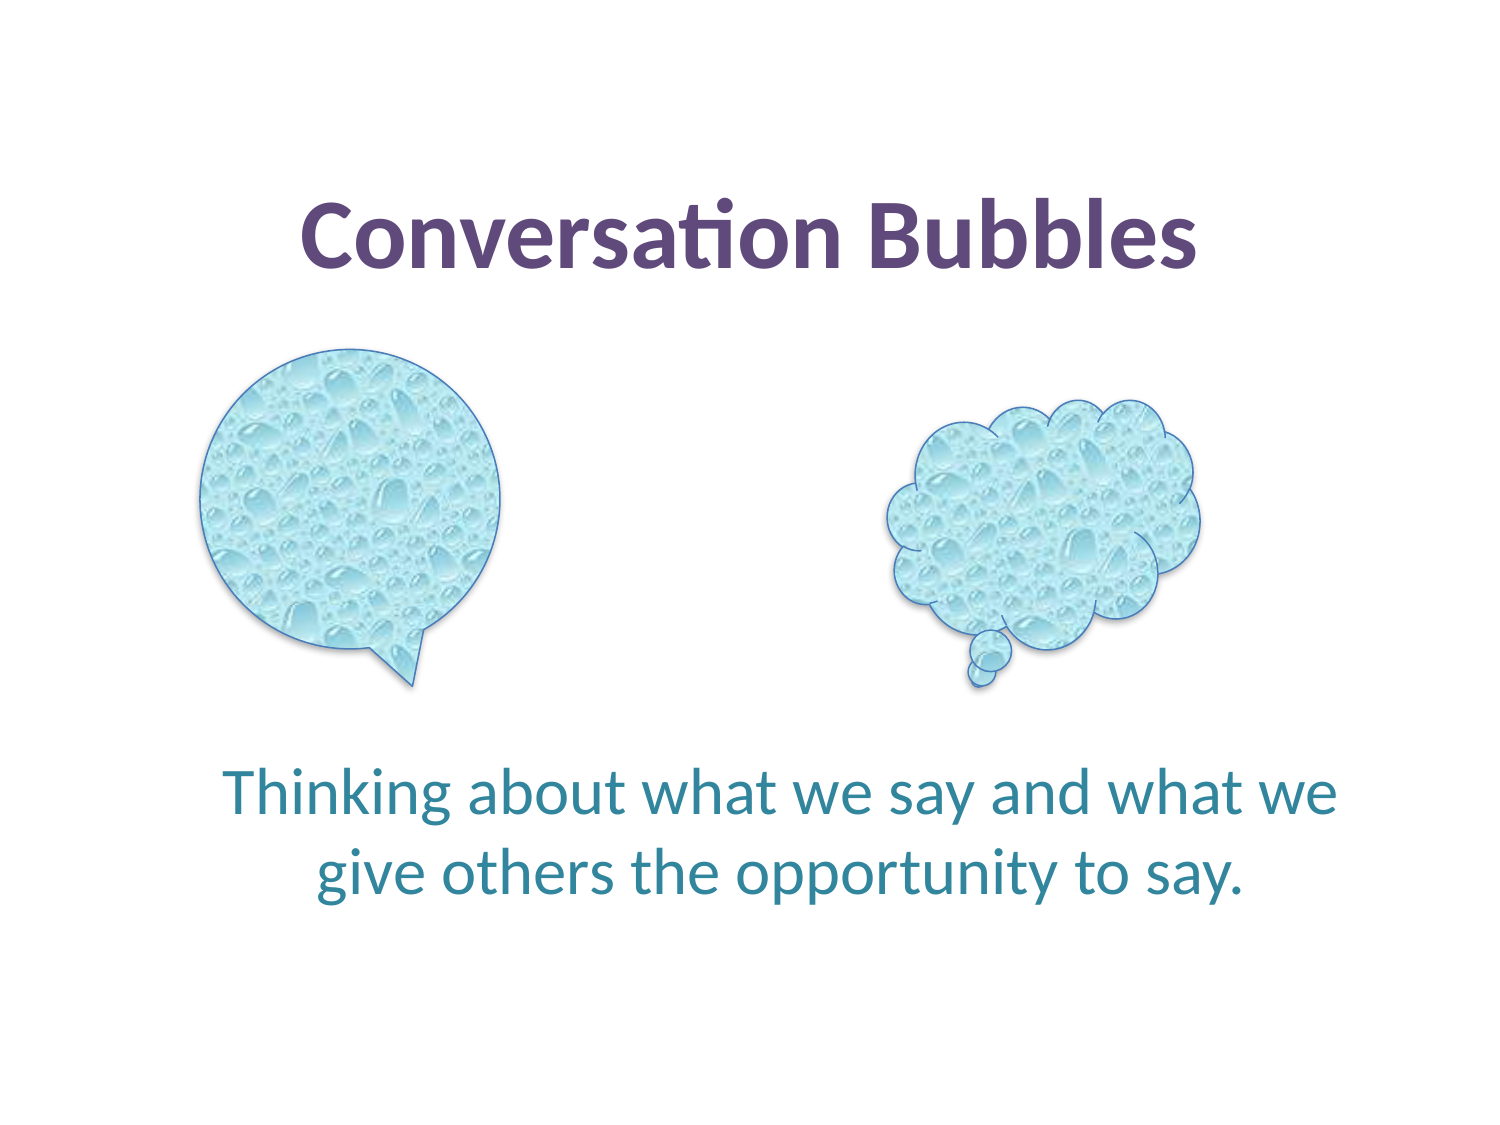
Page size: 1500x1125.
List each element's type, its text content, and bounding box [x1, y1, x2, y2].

text_box [886, 399, 1201, 688]
text_box [199, 348, 501, 688]
subtitle Thinking about what we say and what we give others the opportunity to say. [200, 740, 1363, 1028]
title Conversation Bubbles [112, 108, 1388, 350]
